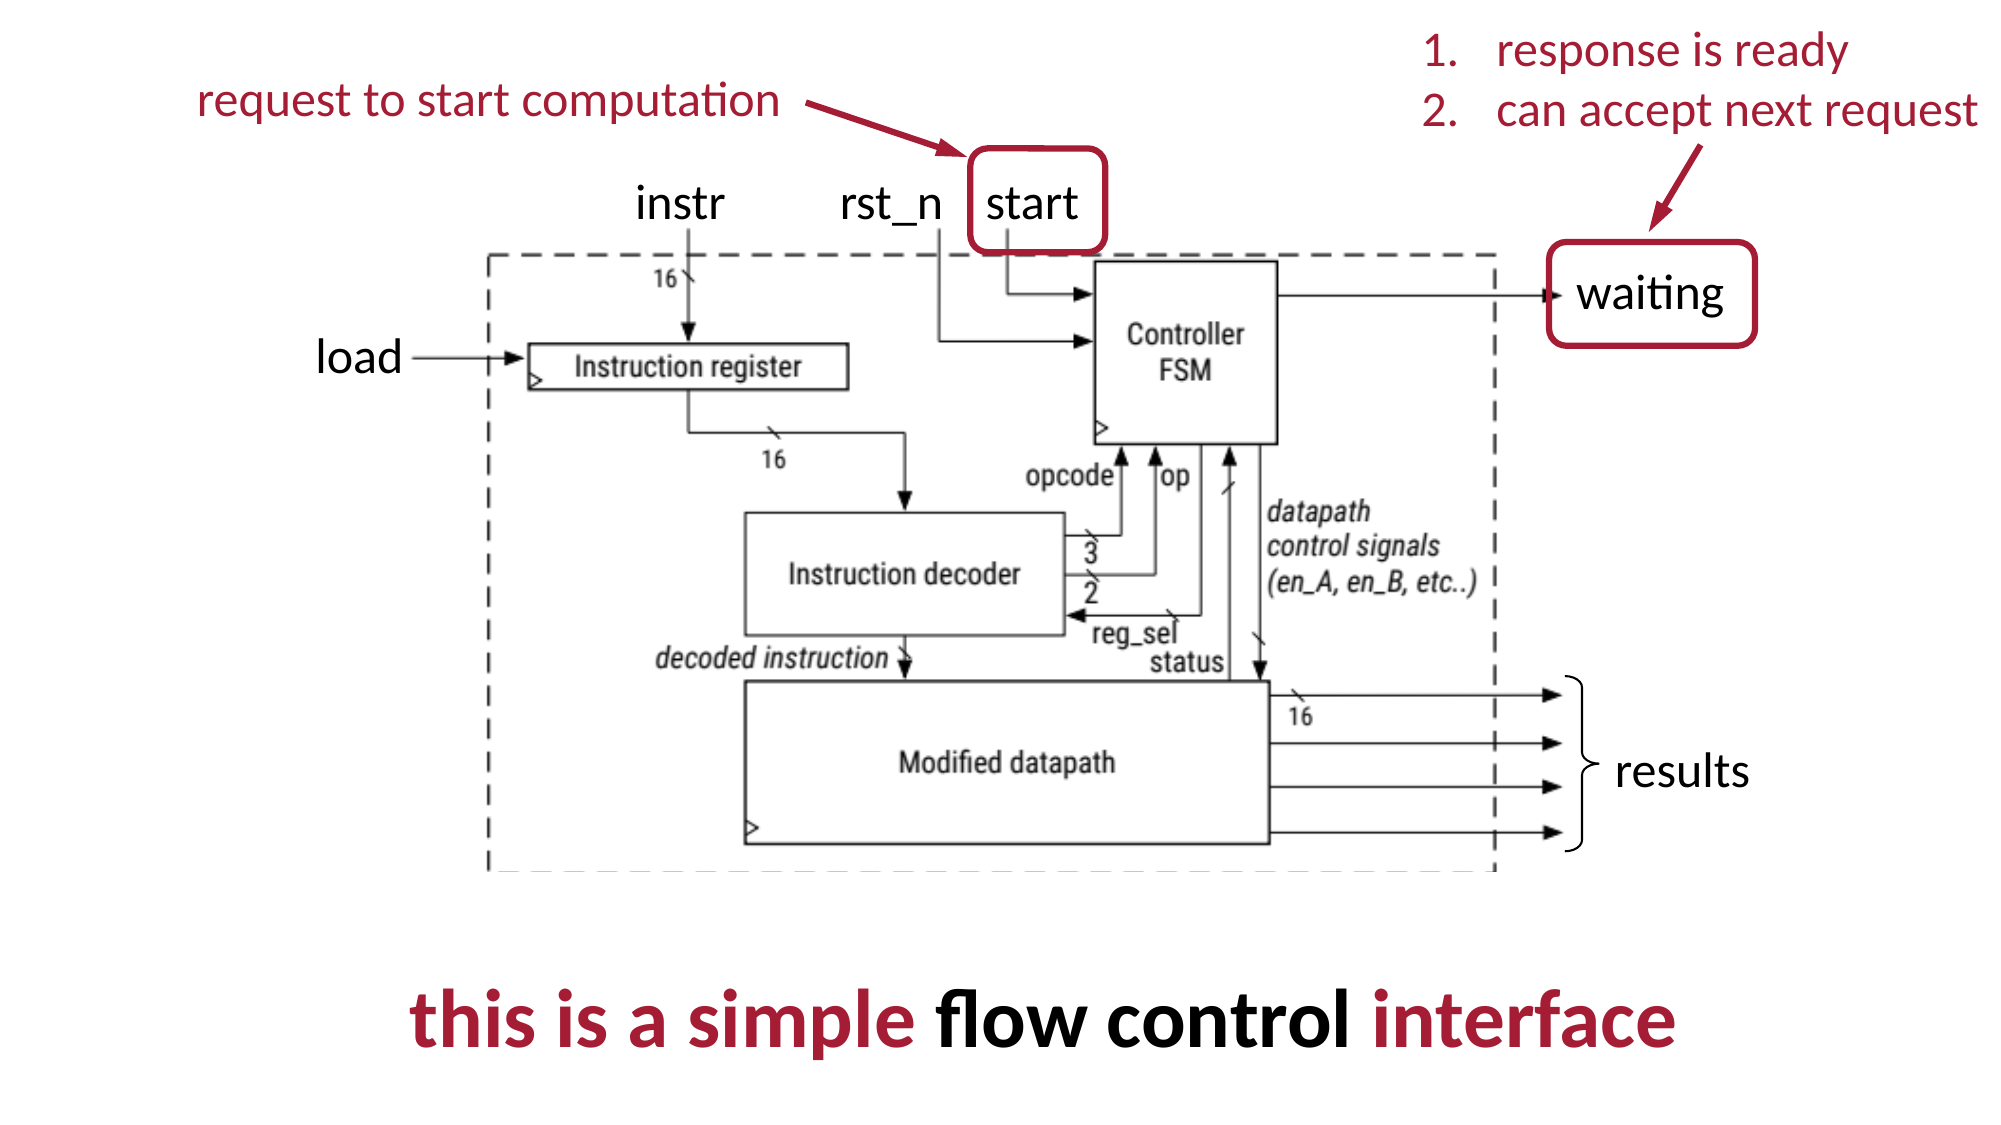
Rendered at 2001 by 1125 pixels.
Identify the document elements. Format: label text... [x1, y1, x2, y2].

text_box results [1600, 730, 1766, 806]
text_box [1569, 675, 1600, 852]
text_box this is a simple flow control interface [394, 956, 1693, 1072]
text_box load [300, 316, 406, 391]
picture [406, 221, 1569, 872]
text_box [1569, 240, 1757, 347]
text_box instr [620, 162, 741, 221]
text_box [1406, 8, 2000, 233]
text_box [168, 58, 968, 158]
text_box [969, 147, 1107, 221]
text_box rst_n [824, 162, 959, 221]
